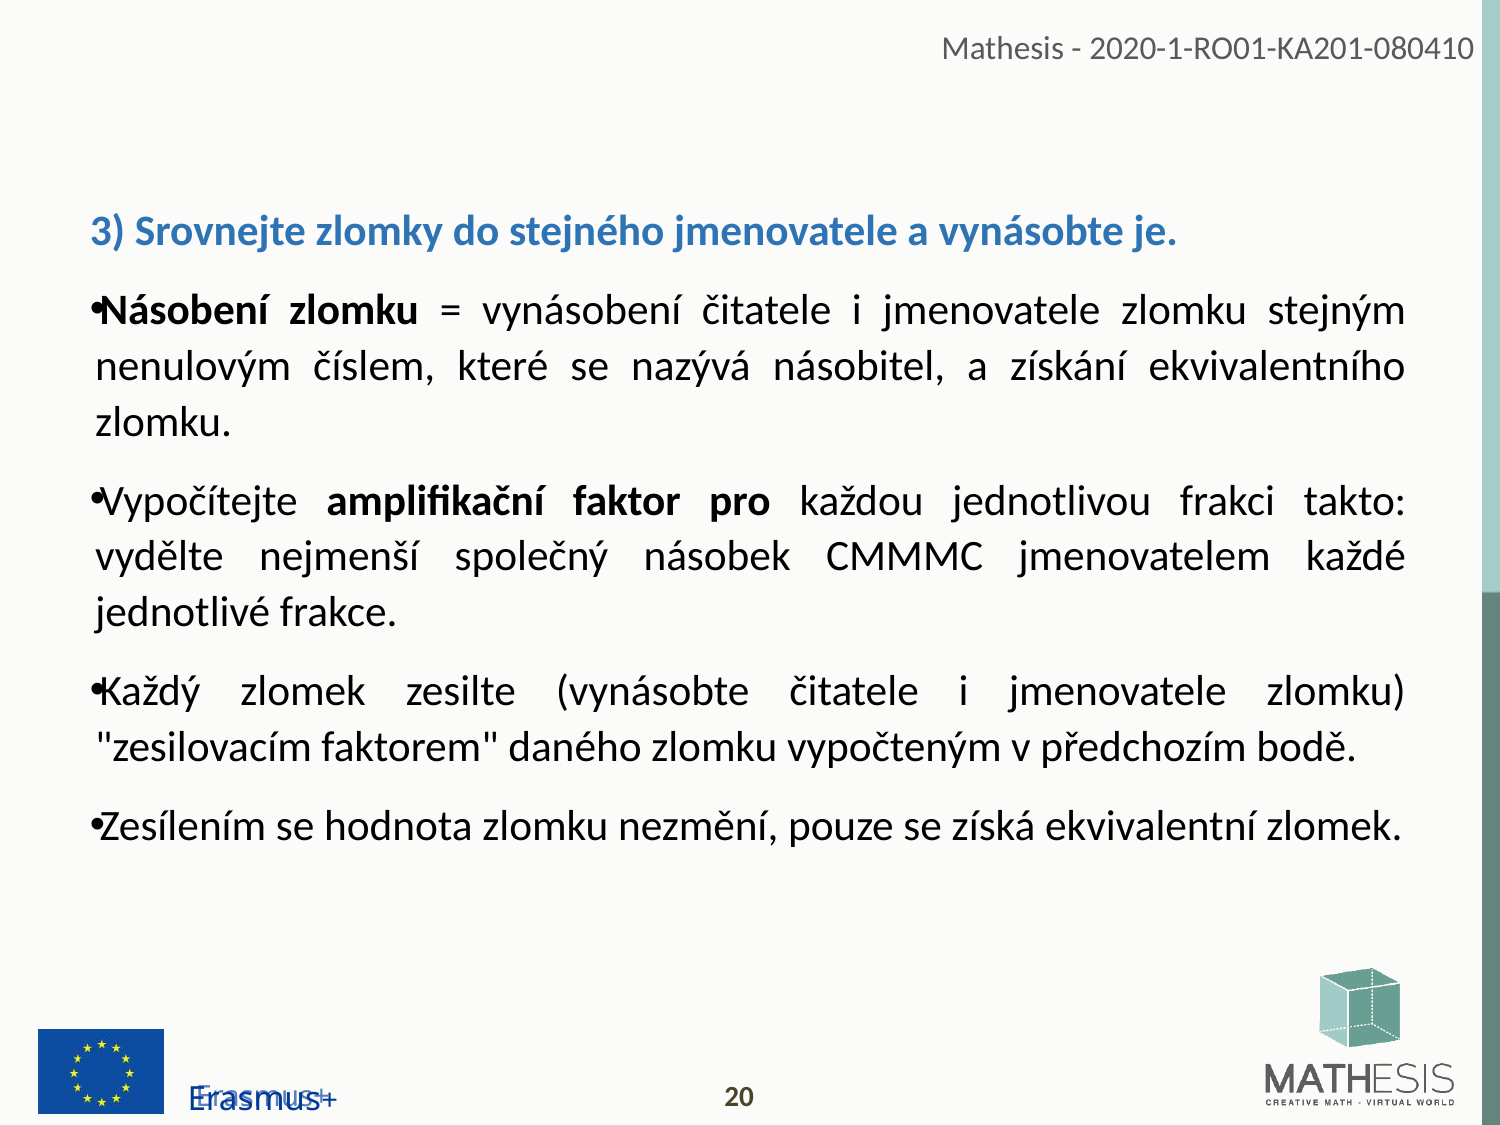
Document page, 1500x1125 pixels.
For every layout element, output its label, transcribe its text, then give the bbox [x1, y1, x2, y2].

picture [38, 1029, 164, 1114]
list 3) Srovnejte zlomky do stejného jmenovatele a vynásobte je. Násobení zlomku = vynásobení čitatele i jmenovatele zlomku stejným nenulovým číslem, které se nazývá násobitel, a získání ekvivalentního zlomku. Vypočítejte amplifikační faktor pro každou jednotlivou frakci takto: vydělte nejmenší společný násobek CMMMC jmenovatelem každé jednotlivé frakce. Každý zlomek zesilte (vynásobte čitatele i jmenovatele zlomku) "zesilovacím faktorem" daného zlomku vypočteným v předchozím bodě. Zesílením se hodnota zlomku nezmění, pouze se získá ekvivalentní zlomek. [75, 191, 1425, 934]
